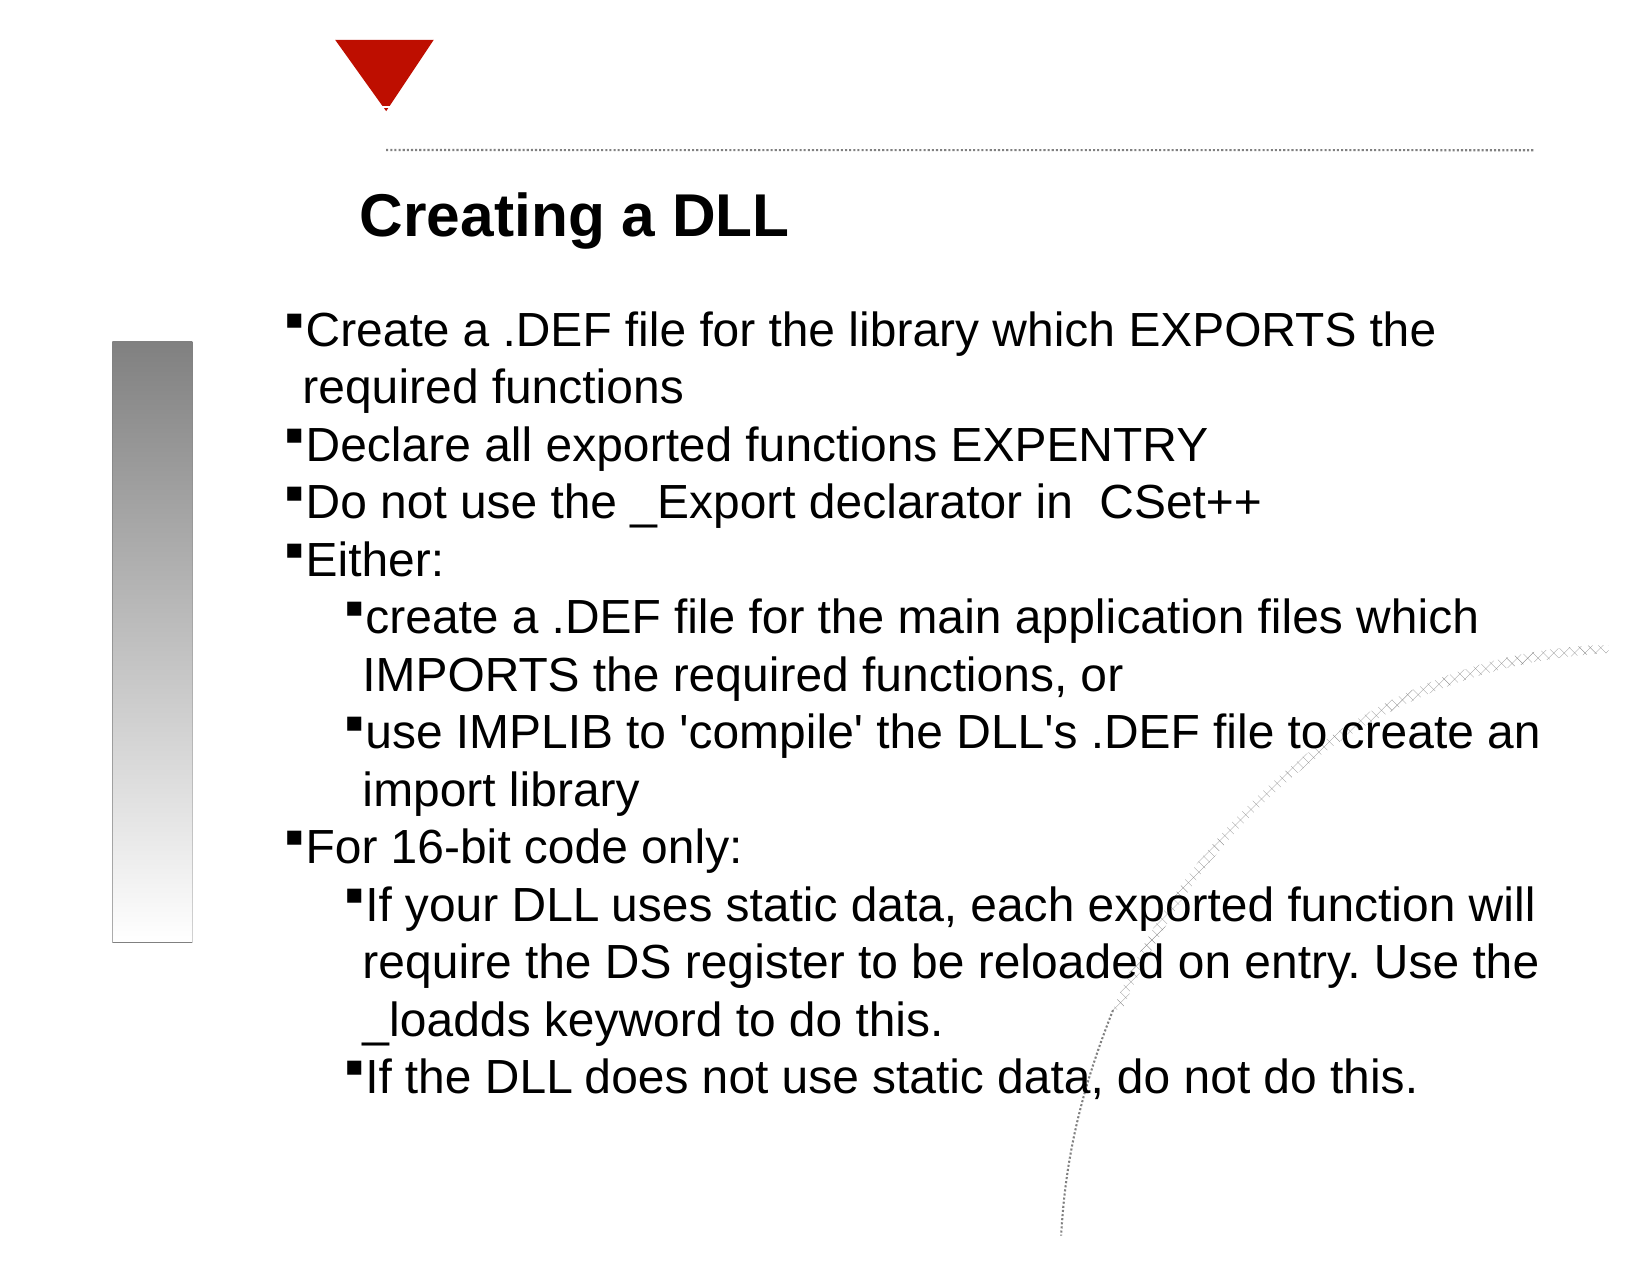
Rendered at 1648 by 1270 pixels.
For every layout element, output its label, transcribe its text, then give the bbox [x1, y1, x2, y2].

text_box Creating a DLL [359, 107, 1578, 298]
text_box Create a .DEF file for the library which EXPORTS the required functions Declare all exported functions EXPENTRY Do not use the _Export declarator in CSet++ Either: create a .DEF file for the main application files which IMPORTS the required functions, or use IMPLIB to 'compile' the DLL's .DEF file to create an import library For 16-bit code only: If your DLL uses static data, each exported function will require the DS register to be reloaded on entry. Use the _loadds keyword to do this. If the DLL does not use static data, do not do this. [283, 298, 1585, 1104]
